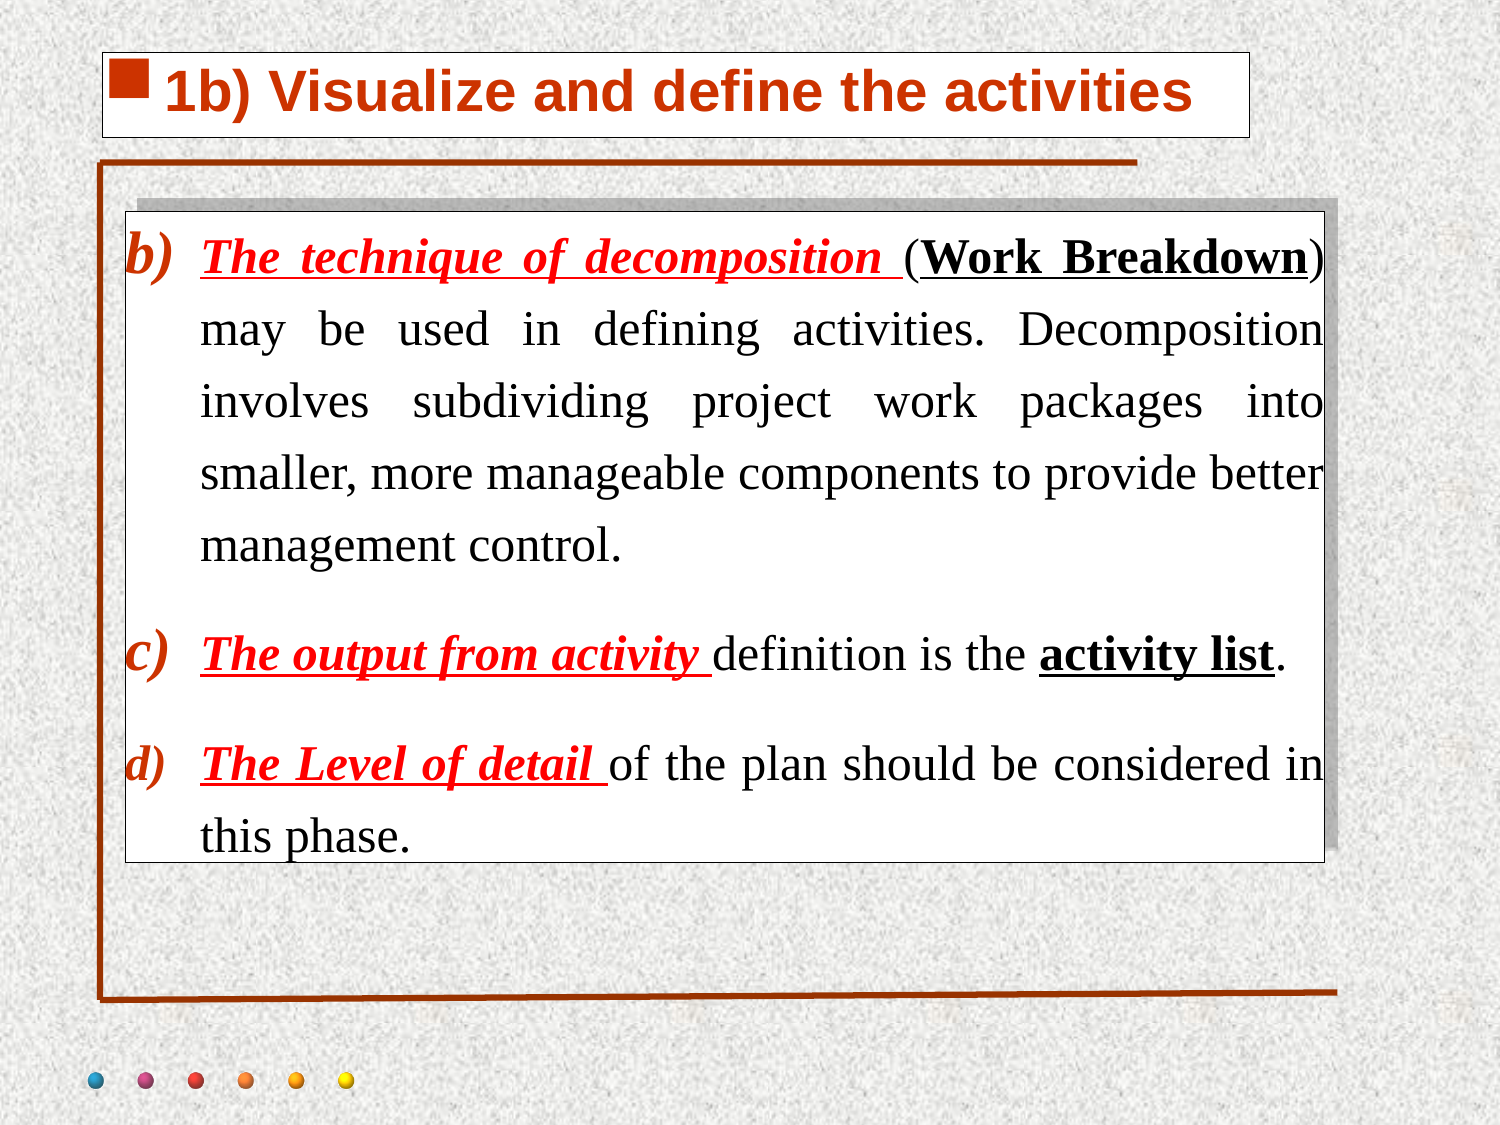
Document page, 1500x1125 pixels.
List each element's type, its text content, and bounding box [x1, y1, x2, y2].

picture [0, 0, 1500, 1125]
title 1b) Visualize and define the activities [102, 52, 1250, 138]
list The technique of decomposition (Work Breakdown) may be used in defining activities. Decomposition involves subdividing project work packages into smaller, more manageable components to provide better management control. The output from activity definition is the activity list. The Level of detail of the plan should be considered in this phase. [125, 211, 1325, 863]
